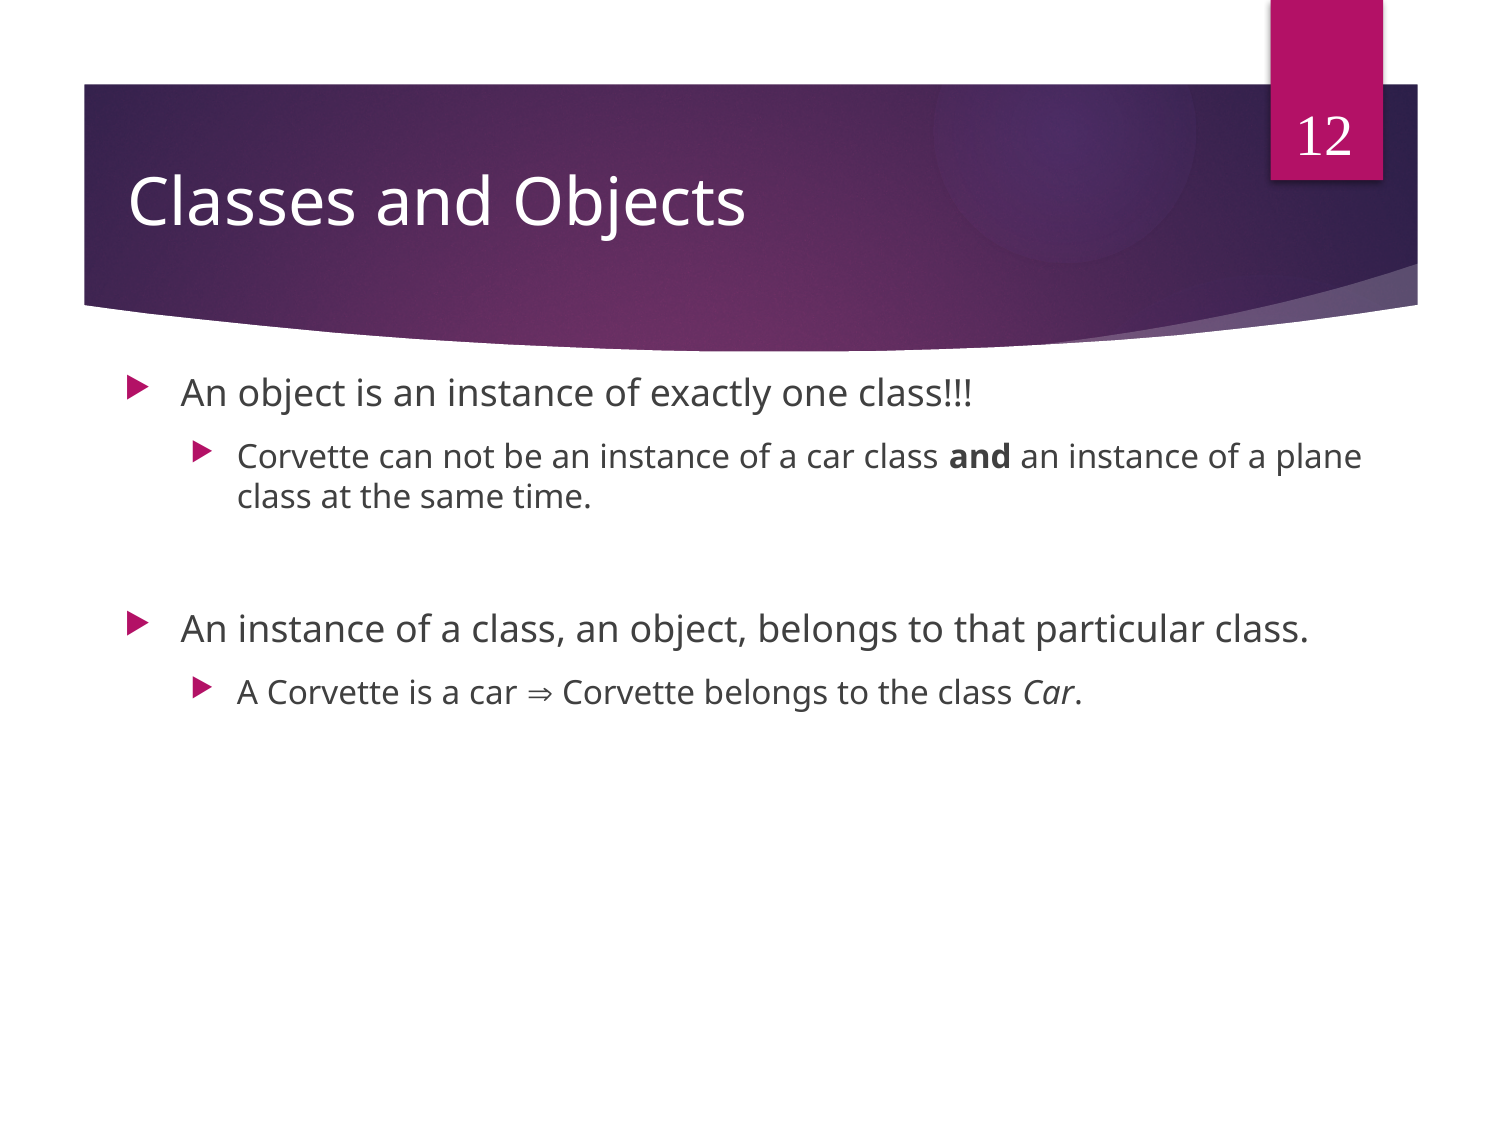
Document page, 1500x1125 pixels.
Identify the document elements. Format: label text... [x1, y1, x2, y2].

title Classes and Objects [112, 24, 1388, 213]
list An object is an instance of exactly one class!!! Corvette can not be an instance of a car class and an instance of a plane class at the same time. An instance of a class, an object, belongs to that particular class. A Corvette is a car  Corvette belongs to the class Car. [109, 361, 1385, 1100]
slide_number 12 [1259, 48, 1390, 175]
